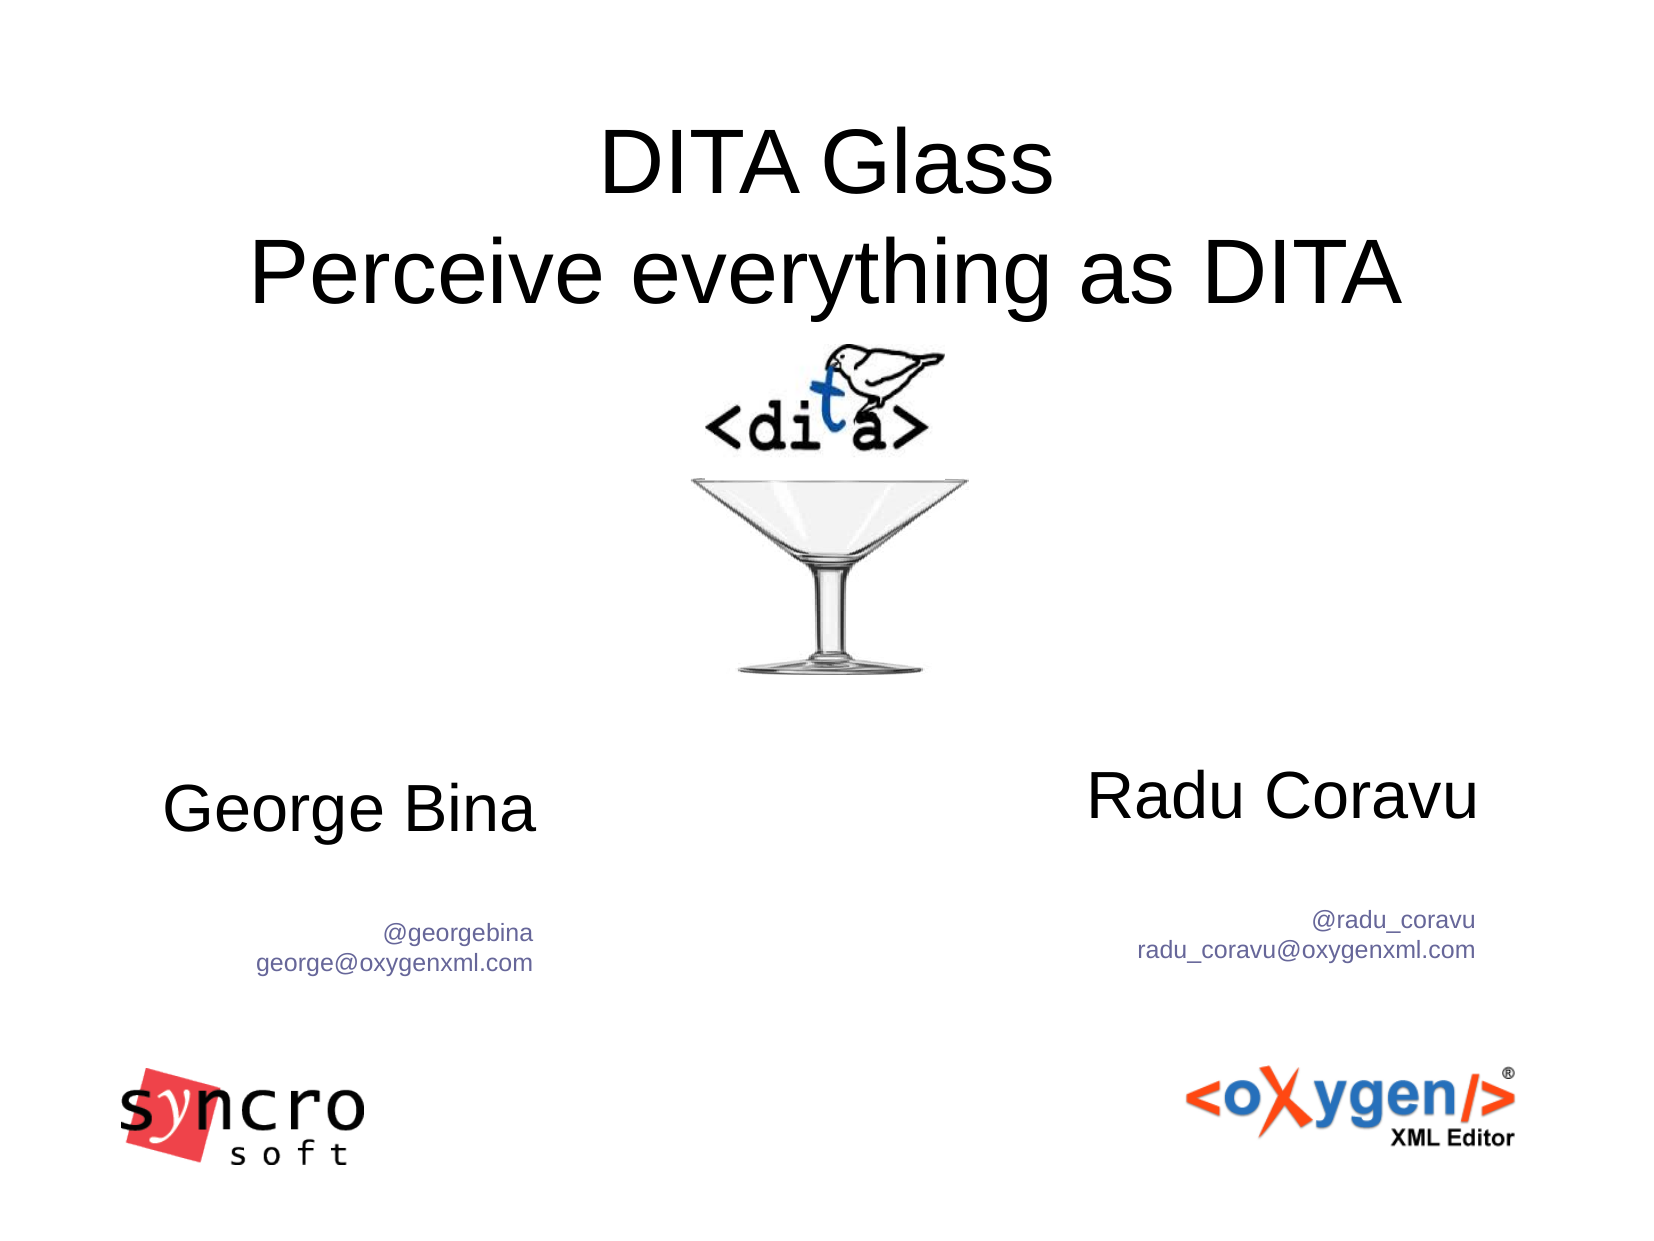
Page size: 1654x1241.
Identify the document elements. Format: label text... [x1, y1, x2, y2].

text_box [0, 766, 538, 975]
picture [689, 344, 969, 676]
picture [1168, 1048, 1533, 1166]
title DITA Glass Perceive everything as DITA [82, 102, 1571, 323]
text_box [830, 754, 1480, 962]
picture [120, 1068, 364, 1166]
